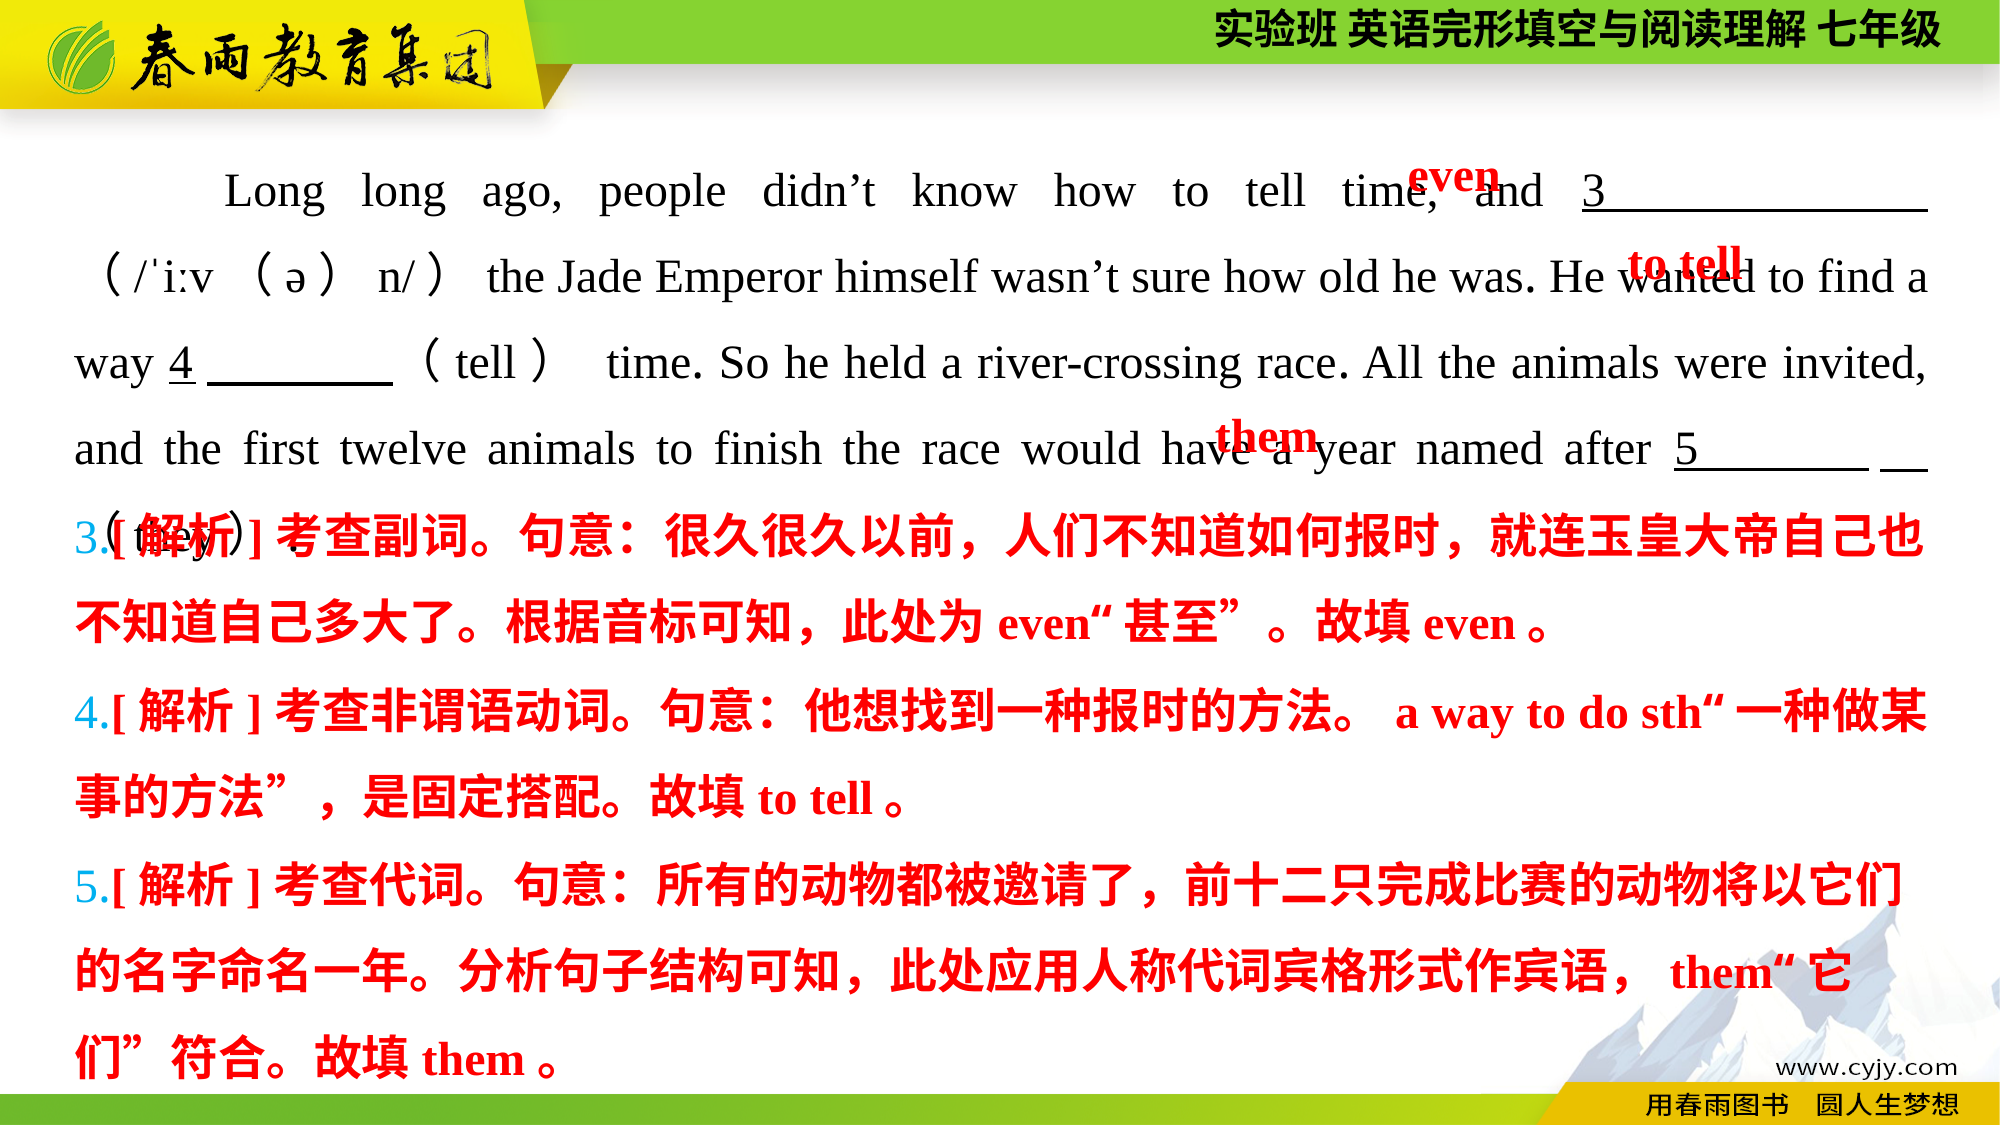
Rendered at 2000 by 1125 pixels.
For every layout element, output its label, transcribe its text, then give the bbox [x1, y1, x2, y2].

list Long long ago, people didn’t know how to tell time, and 3 （/ˈiːv（ə）n/）the Jade Emperor himself wasn’t sure how old he was. He wanted to find a way 4 （tell） time. So he held a river-crossing race. All the animals were invited, and the first twelve animals to finish the race would have a year named after 5 （they）. [59, 122, 1944, 469]
text_box to tell [1612, 224, 1759, 297]
picture [0, 0, 2000, 1125]
text_box 4.[解析]考查非谓语动词。句意：他想找到一种报时的方法。a way to do sth“一种做某事的方法”，是固定搭配。故填to tell。 [59, 644, 1944, 818]
text_box 3.[解析]考查副词。句意：很久很久以前，人们不知道如何报时，就连玉皇大帝自己也不知道自己多大了。根据音标可知，此处为even“甚至”。故填even。 [59, 469, 1944, 644]
text_box 5.[解析]考查代词。句意：所有的动物都被邀请了，前十二只完成比赛的动物将以它们的名字命名一年。分析句子结构可知，此处应用人称代词宾格形式作宾语，them“它 们”符合。故填them。 [59, 818, 1944, 1093]
text_box them [1200, 396, 1334, 469]
text_box even [1392, 136, 1516, 209]
